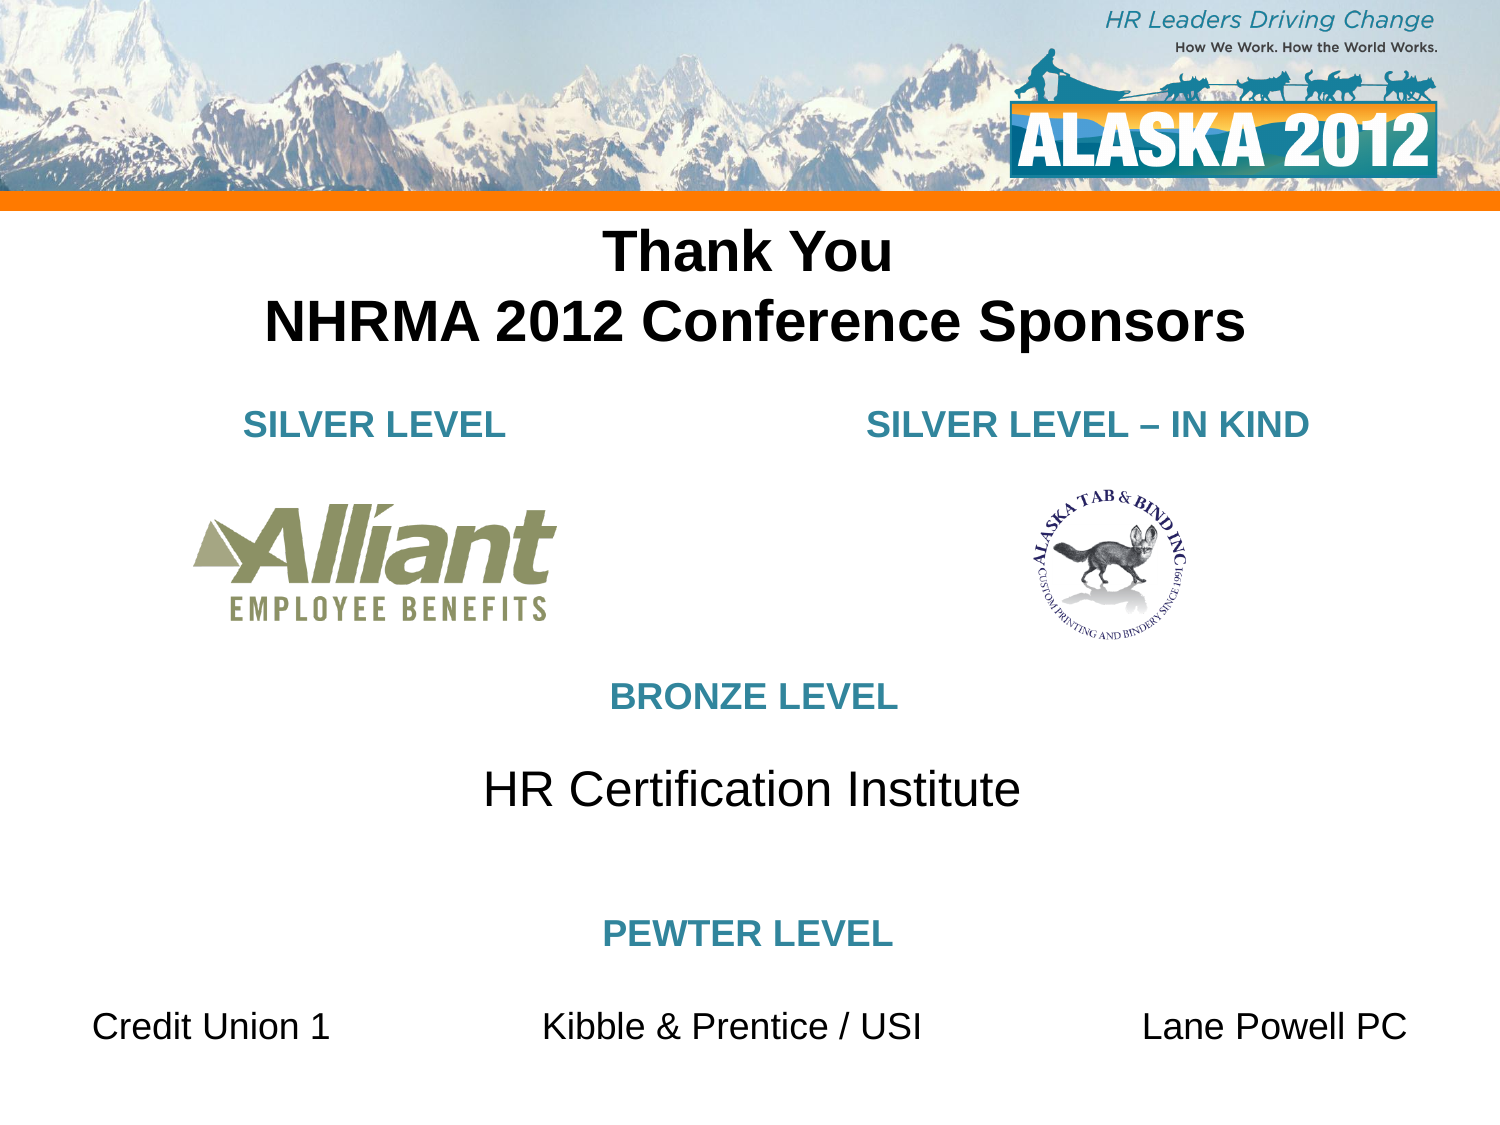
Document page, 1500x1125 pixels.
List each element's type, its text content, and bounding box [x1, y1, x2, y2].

text_box Thank You NHRMA 2012 Conference Sponsors [0, 209, 1500, 361]
text_box SILVER LEVEL – IN KIND [712, 392, 1465, 453]
text_box HR Certification Institute [0, 749, 1500, 824]
text_box SILVER LEVEL [0, 390, 752, 454]
picture [192, 503, 557, 621]
text_box BRONZE LEVEL [3, 664, 1500, 725]
picture [1009, 10, 1438, 187]
text_box Credit Union 1 Kibble & Prentice / USI Lane Powell PC [0, 994, 1500, 1054]
text_box PEWTER LEVEL [0, 901, 1500, 962]
picture [1024, 481, 1194, 644]
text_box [0, 0, 1500, 202]
